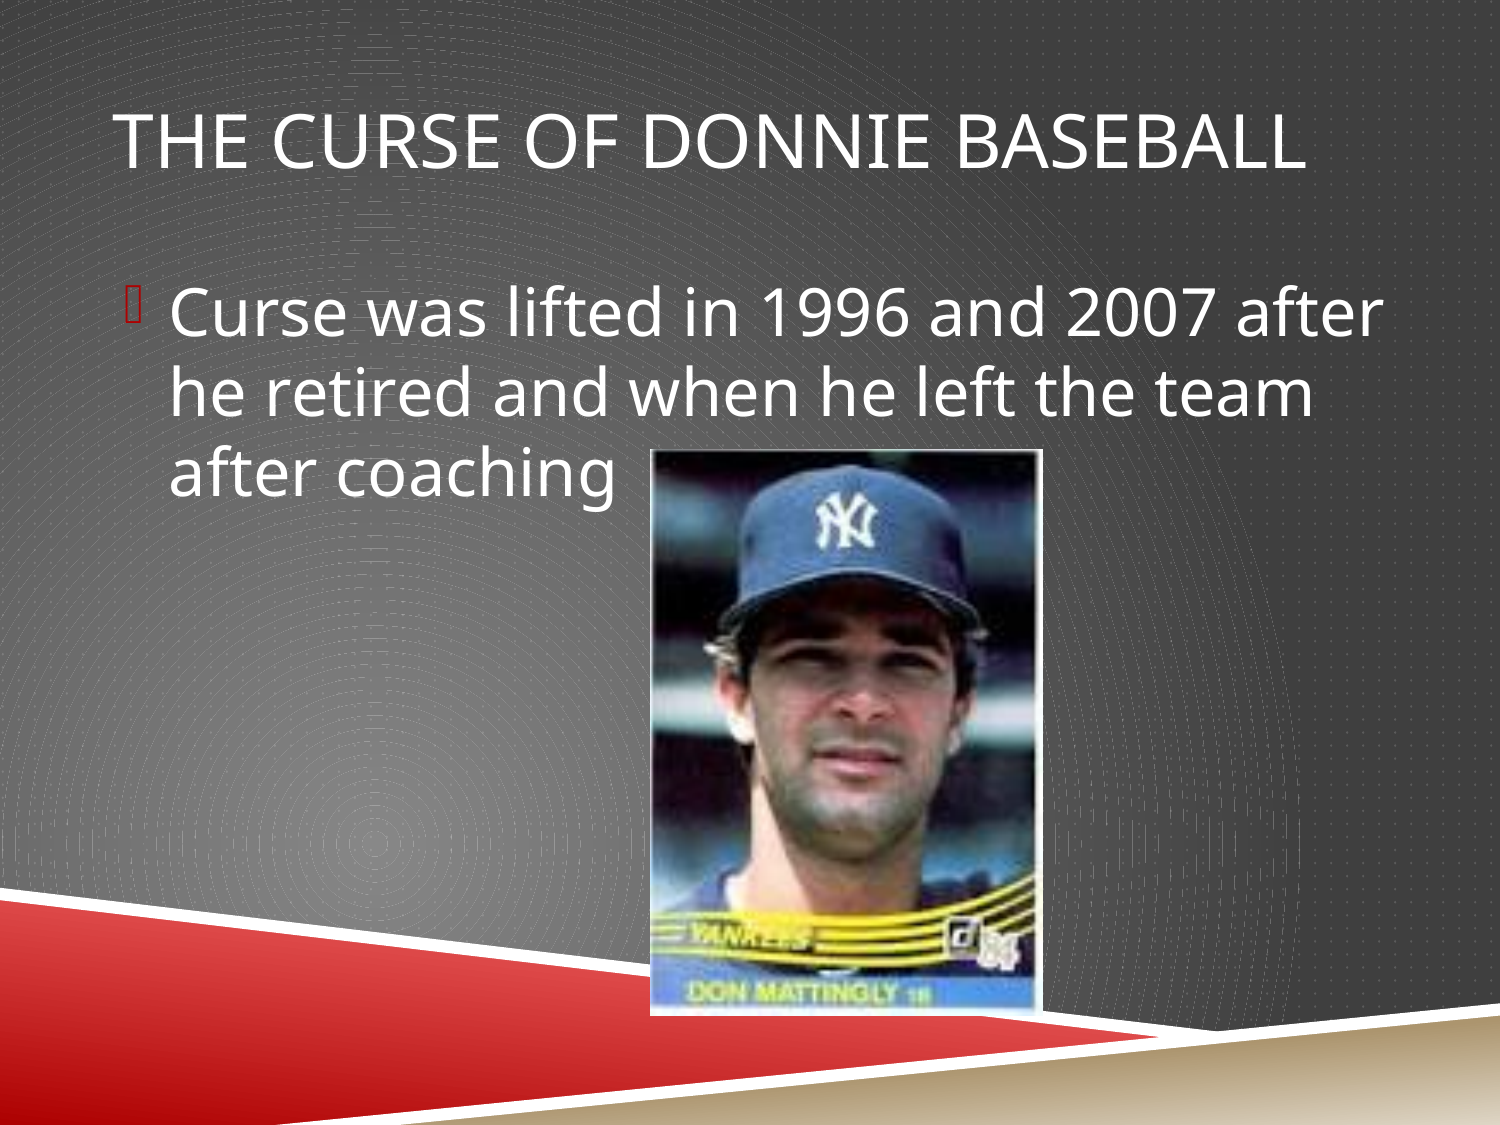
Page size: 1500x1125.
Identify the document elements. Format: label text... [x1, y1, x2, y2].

title The curse of Donnie Baseball [112, 45, 1388, 233]
picture [649, 449, 1043, 1017]
list Curse was lifted in 1996 and 2007 after he retired and when he left the team after coaching [112, 262, 1388, 538]
